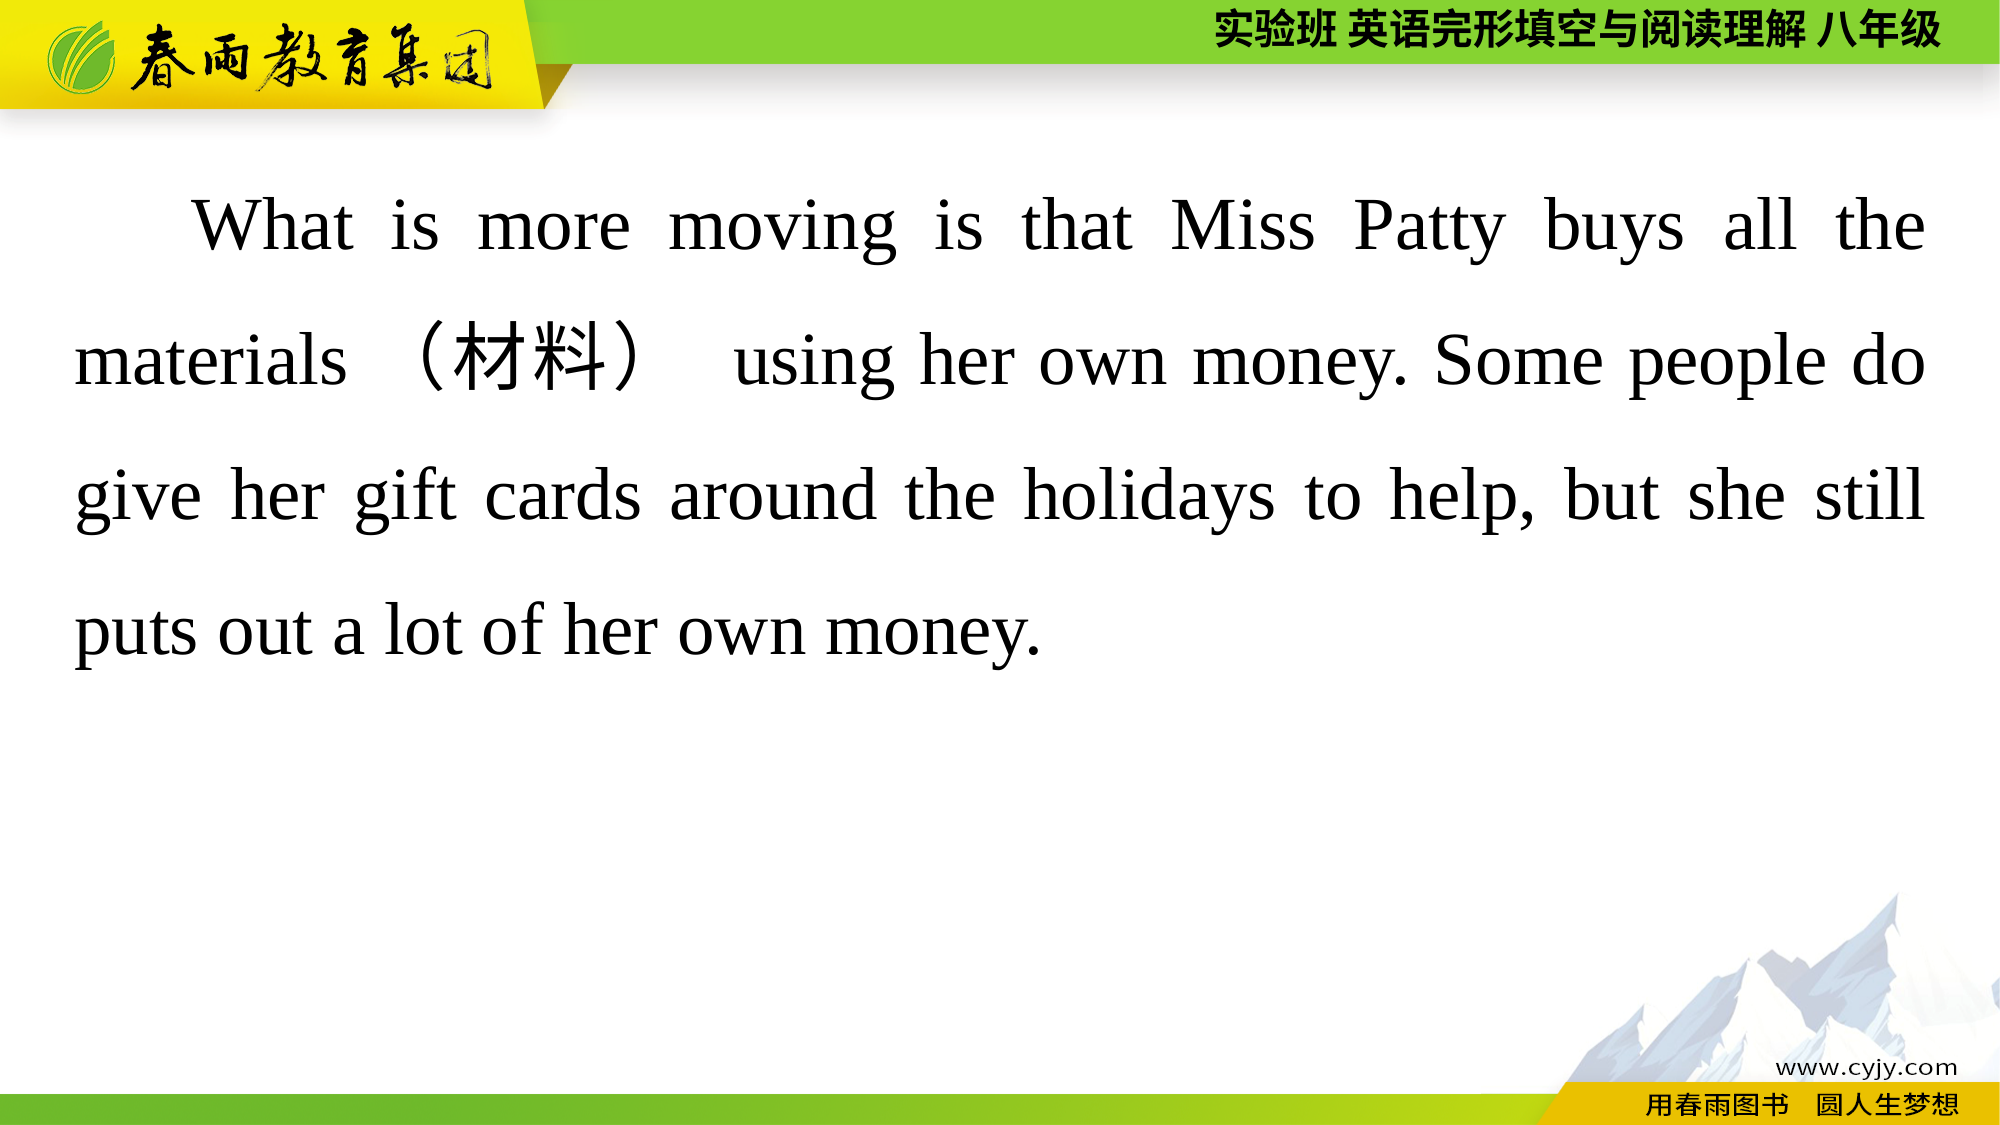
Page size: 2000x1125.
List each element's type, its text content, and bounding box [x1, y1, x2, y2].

picture [0, 0, 2000, 1125]
list What is more moving is that Miss Patty buys all the materials（材料） using her own money. Some people do give her gift cards around the holidays to help, but she still puts out a lot of her own money. [59, 122, 1944, 683]
